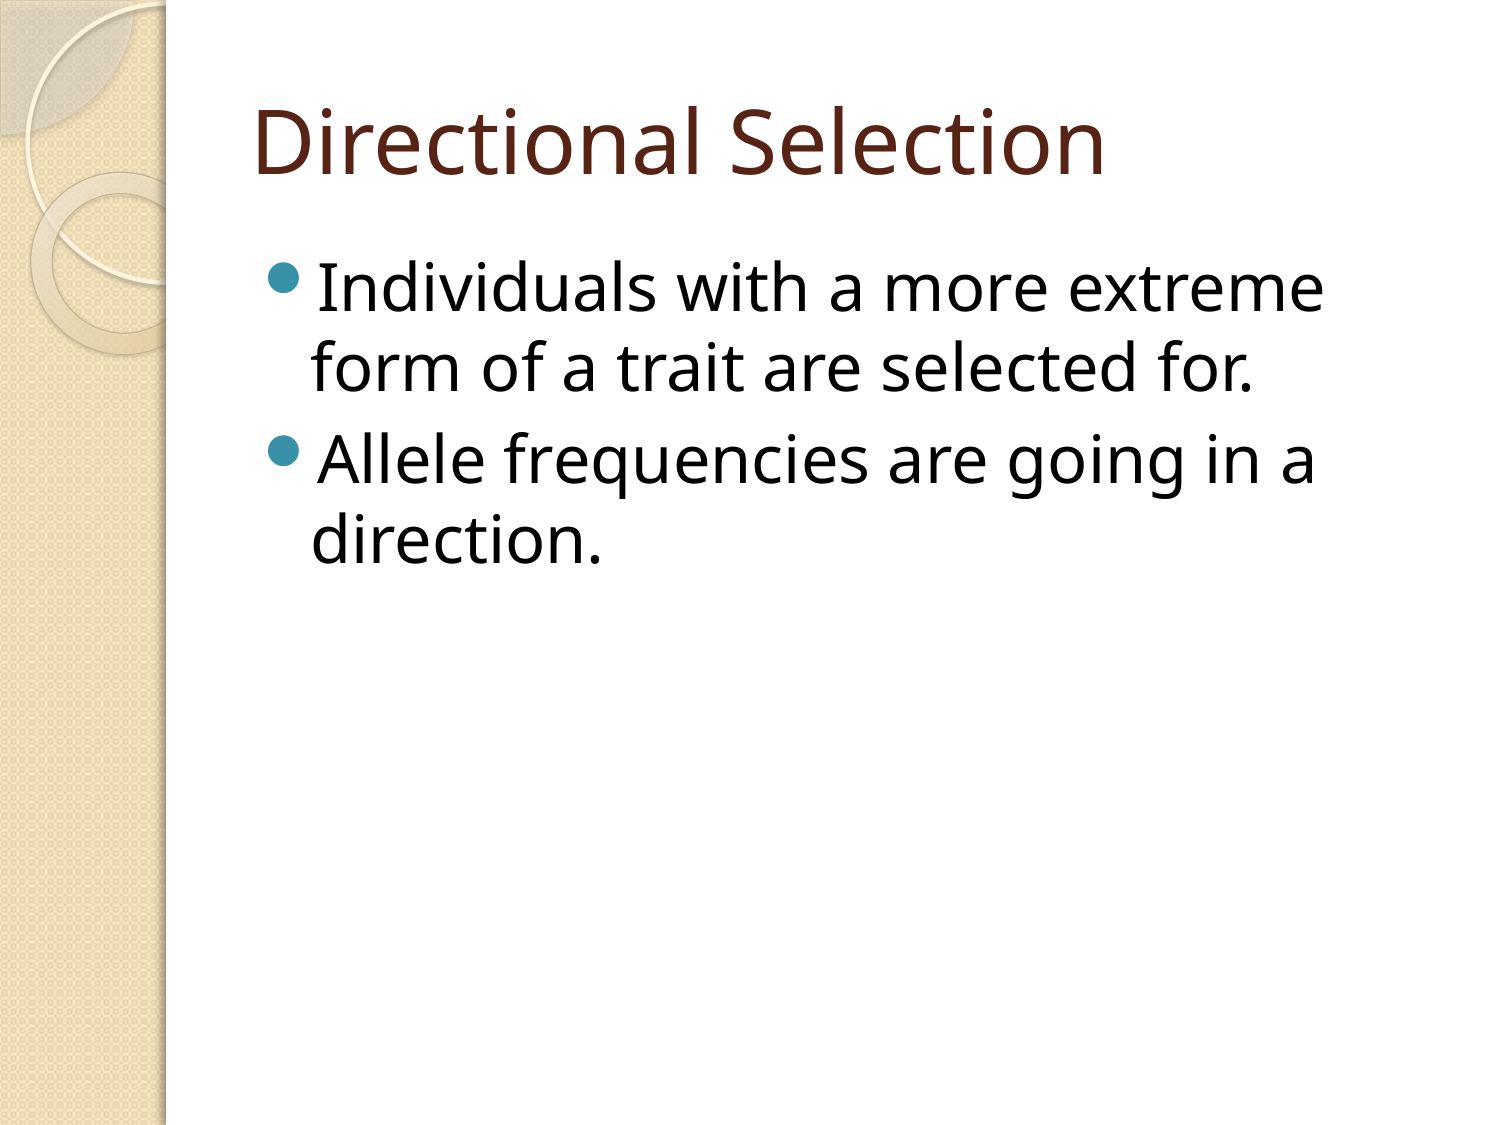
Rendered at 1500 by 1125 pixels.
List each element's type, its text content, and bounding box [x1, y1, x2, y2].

list Individuals with a more extreme form of a trait are selected for. Allele frequencies are going in a direction. [235, 237, 1466, 1025]
title Directional Selection [235, 45, 1466, 233]
